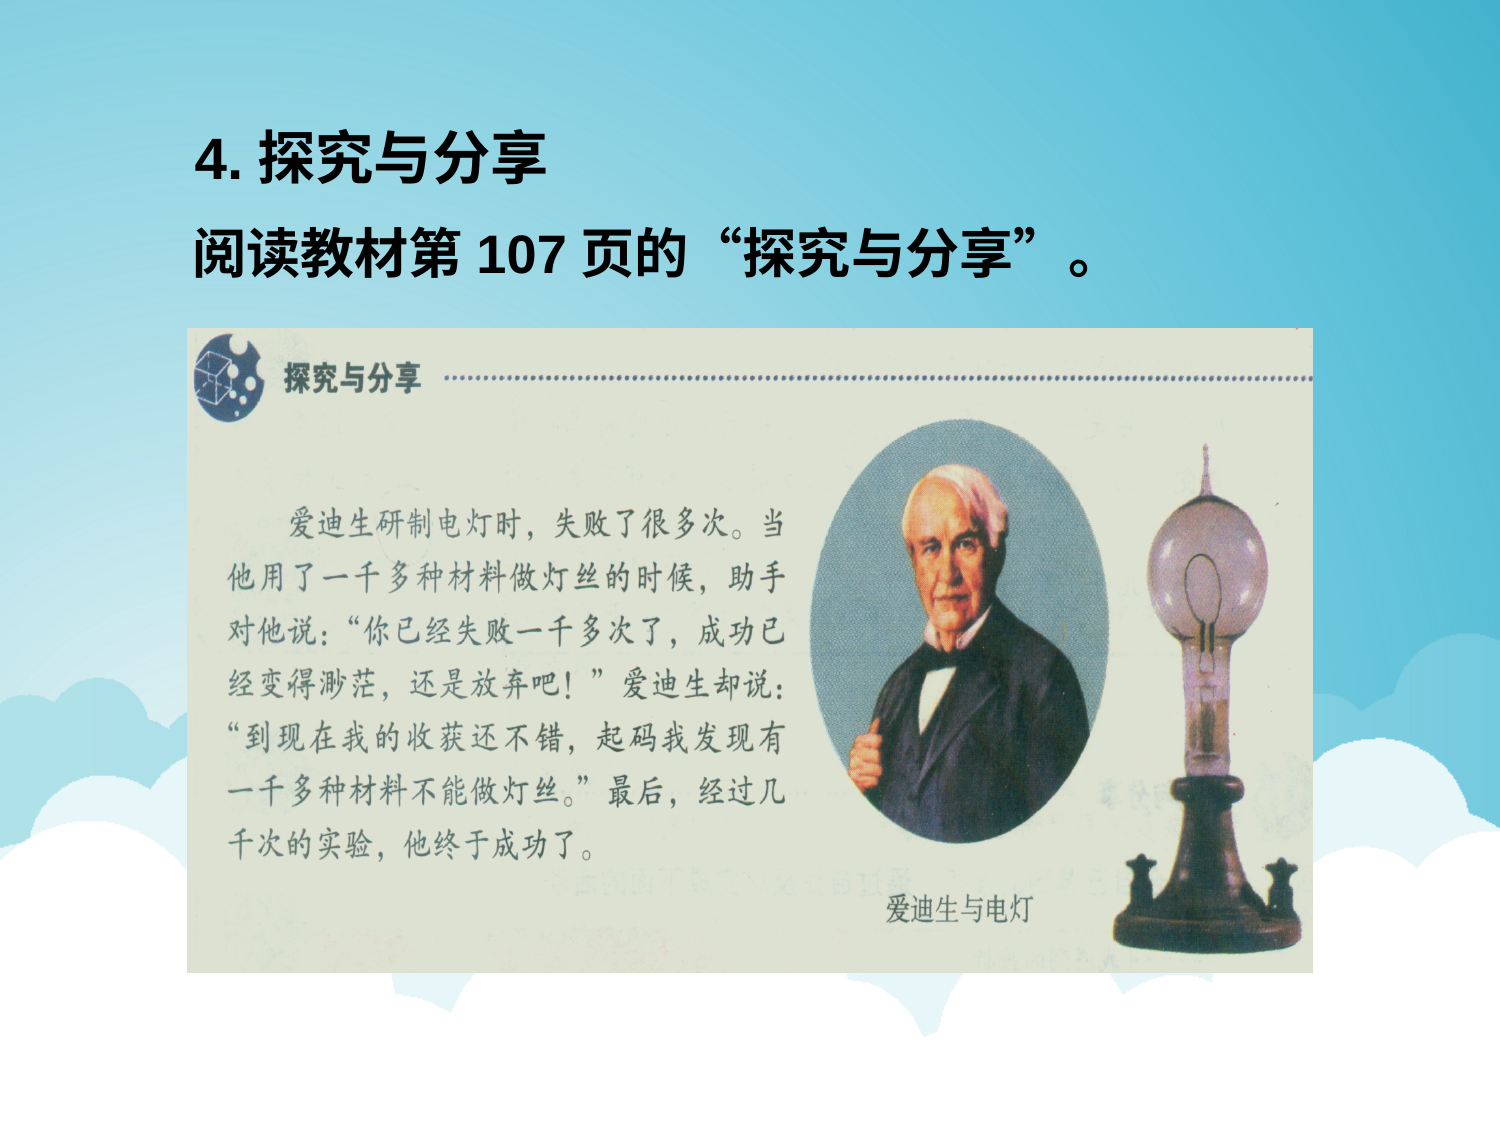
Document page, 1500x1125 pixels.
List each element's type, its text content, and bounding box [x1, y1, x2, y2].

text_box 4.探究与分享 [179, 113, 564, 199]
text_box 阅读教材第107页的“探究与分享”。 [177, 212, 1161, 292]
picture [0, 0, 1500, 1125]
